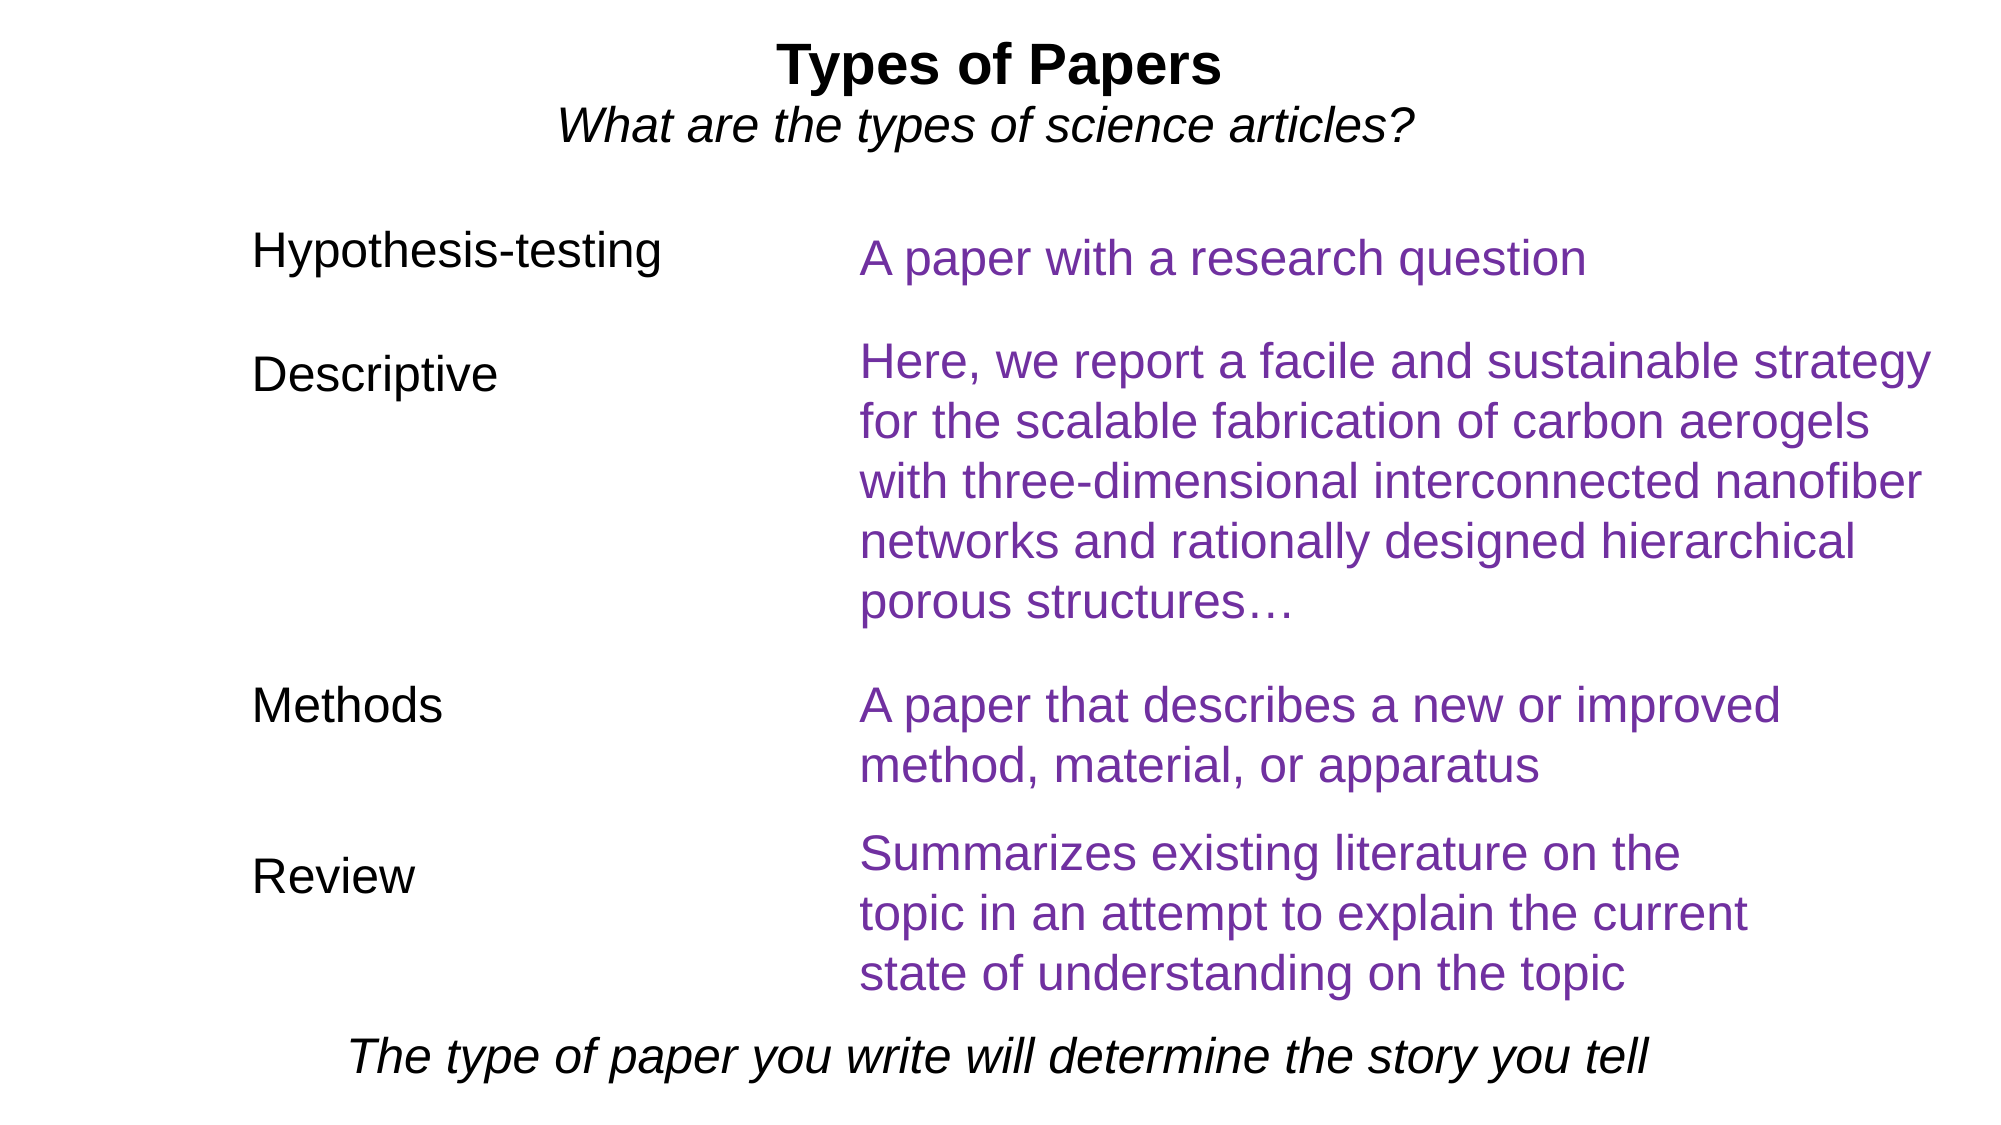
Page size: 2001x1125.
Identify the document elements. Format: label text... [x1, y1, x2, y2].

text_box Here, we report a facile and sustainable strategy for the scalable fabrication of carbon aerogels with three-dimensional interconnected nanofiber networks and rationally designed hierarchical porous structures… [844, 321, 1958, 637]
text_box A paper with a research question [844, 217, 1825, 293]
text_box Methods [236, 665, 562, 741]
text_box Summarizes existing literature on the topic in an attempt to explain the current state of understanding on the topic [844, 813, 1812, 1009]
text_box The type of paper you write will determine the story you tell [310, 1016, 1686, 1091]
text_box Hypothesis-testing [236, 210, 781, 285]
text_box What are the types of science articles? [281, 85, 1719, 161]
text_box Types of Papers [0, 19, 2000, 104]
text_box Descriptive [236, 333, 721, 409]
text_box A paper that describes a new or improved method, material, or apparatus [844, 665, 1812, 801]
text_box Review [236, 836, 588, 912]
